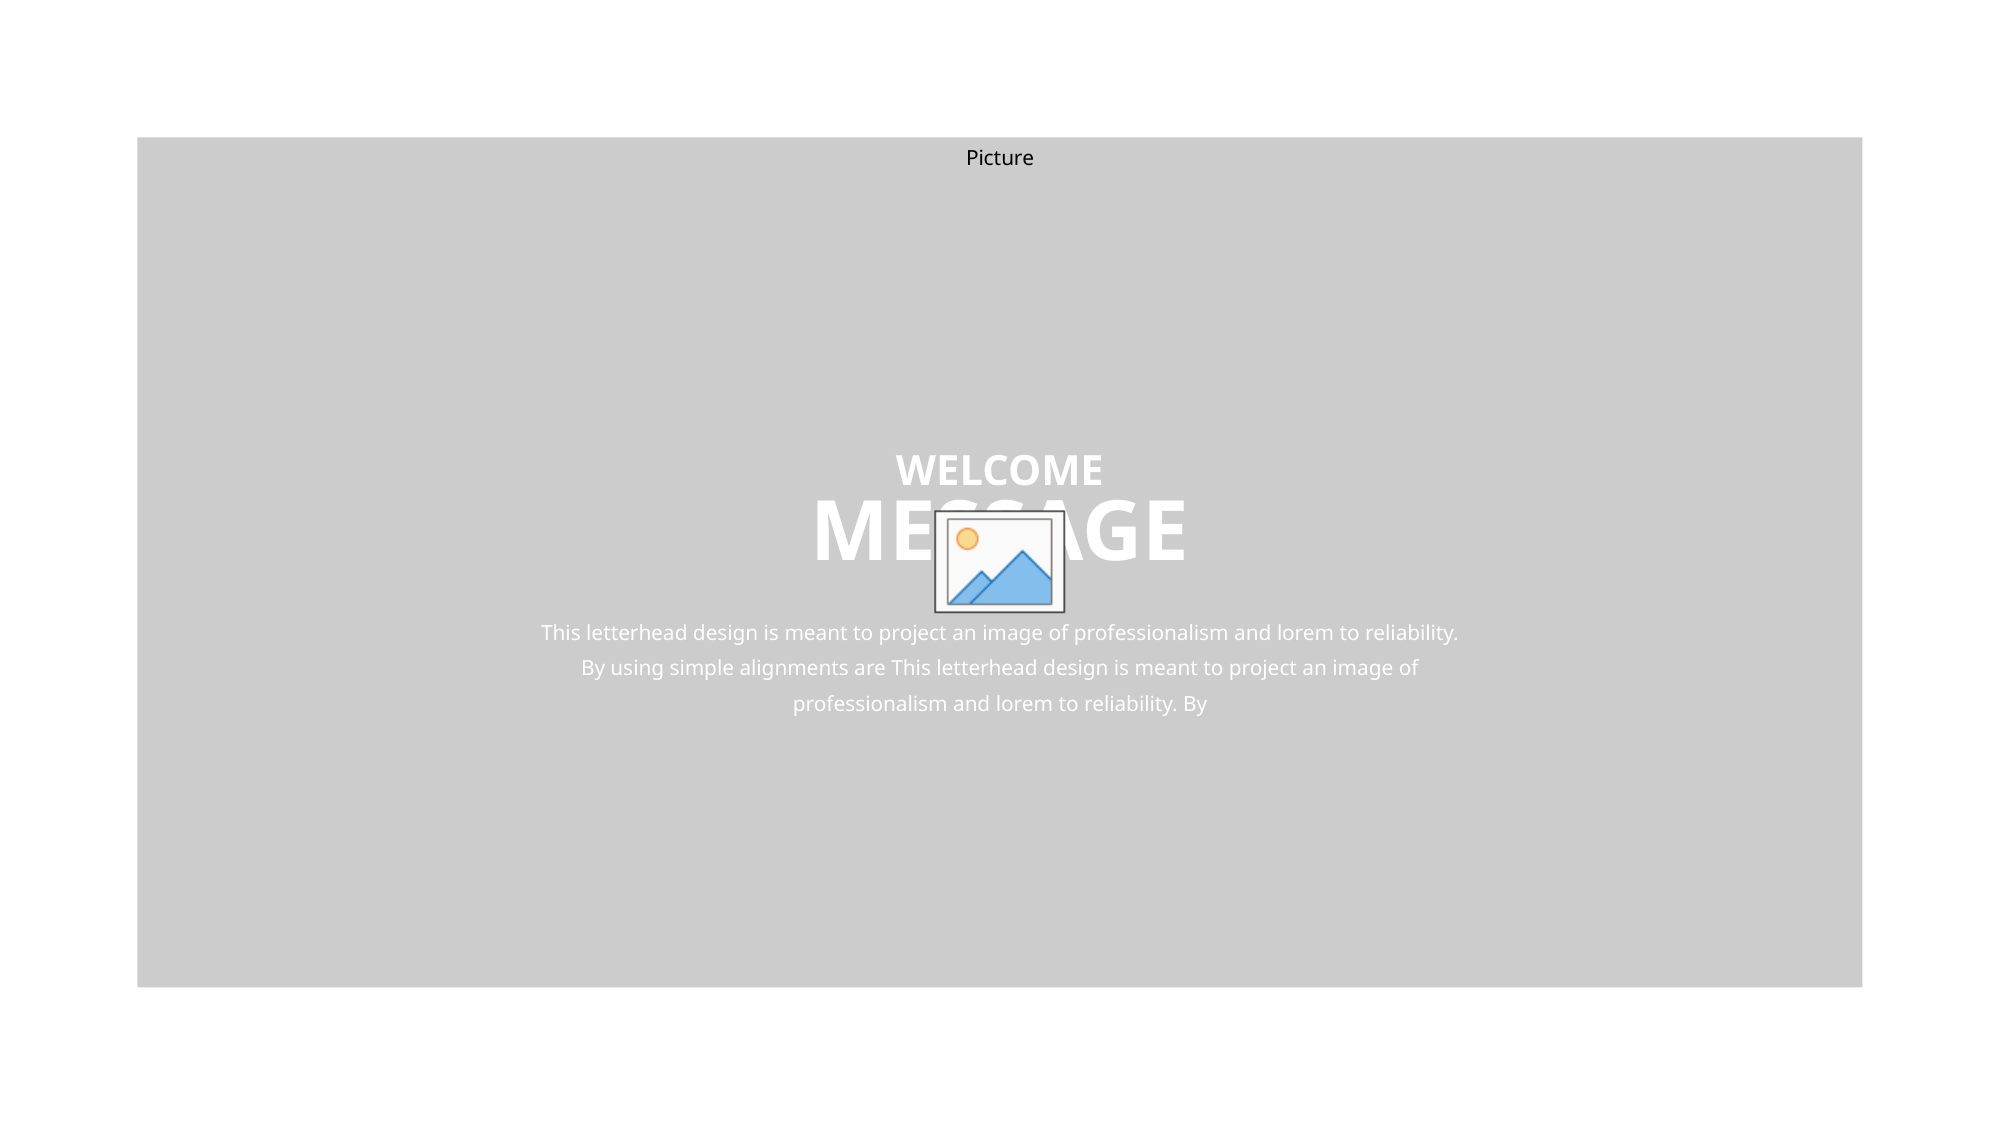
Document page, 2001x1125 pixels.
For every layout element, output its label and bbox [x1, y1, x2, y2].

picture [137, 137, 1863, 988]
text_box [0, 0, 2000, 1125]
